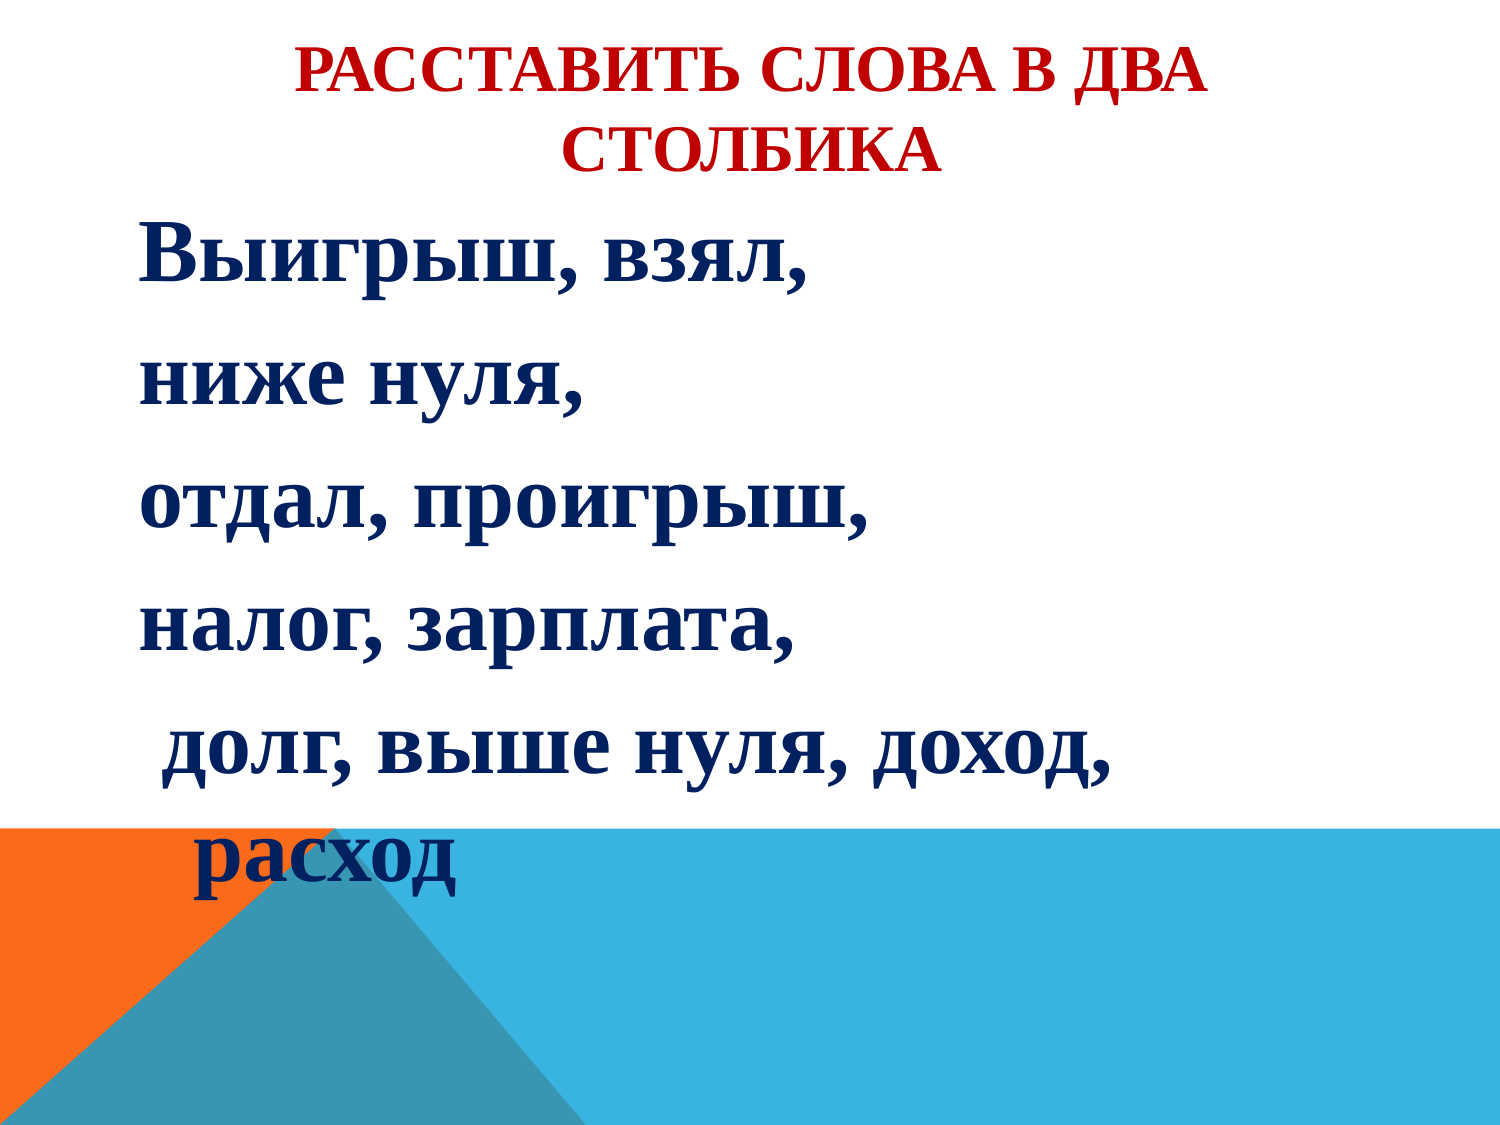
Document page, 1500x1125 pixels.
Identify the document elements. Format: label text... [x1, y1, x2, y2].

title Расставить слова в два столбика [135, 60, 1369, 150]
list Выигрыш, взял, ниже нуля, отдал, проигрыш, налог, зарплата, долг, выше нуля, доход, расход [123, 184, 1394, 909]
